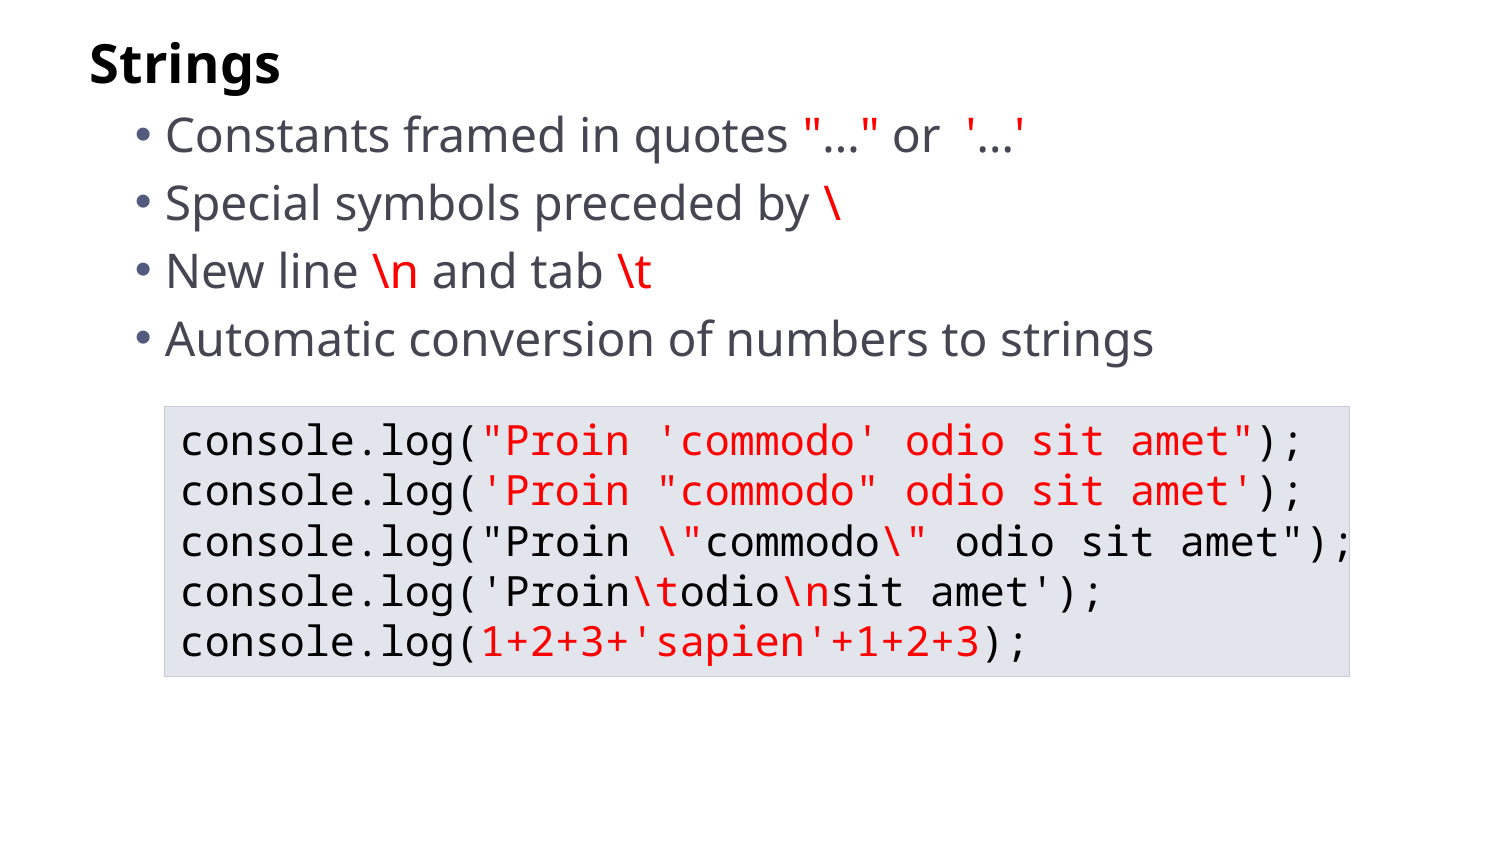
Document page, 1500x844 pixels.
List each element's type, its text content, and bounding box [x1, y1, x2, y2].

list Strings Constants framed in quotes "…" or '…' Special symbols preceded by \ New line \n and tab \t Automatic conversion of numbers to strings [75, 21, 1475, 835]
text_box console.log("Proin 'commodo' odio sit amet"); console.log('Proin "commodo" odio sit amet'); console.log("Proin \"commodo\" odio sit amet"); console.log('Proin\todio\nsit amet'); console.log(1+2+3+'sapien'+1+2+3); [164, 406, 1350, 677]
